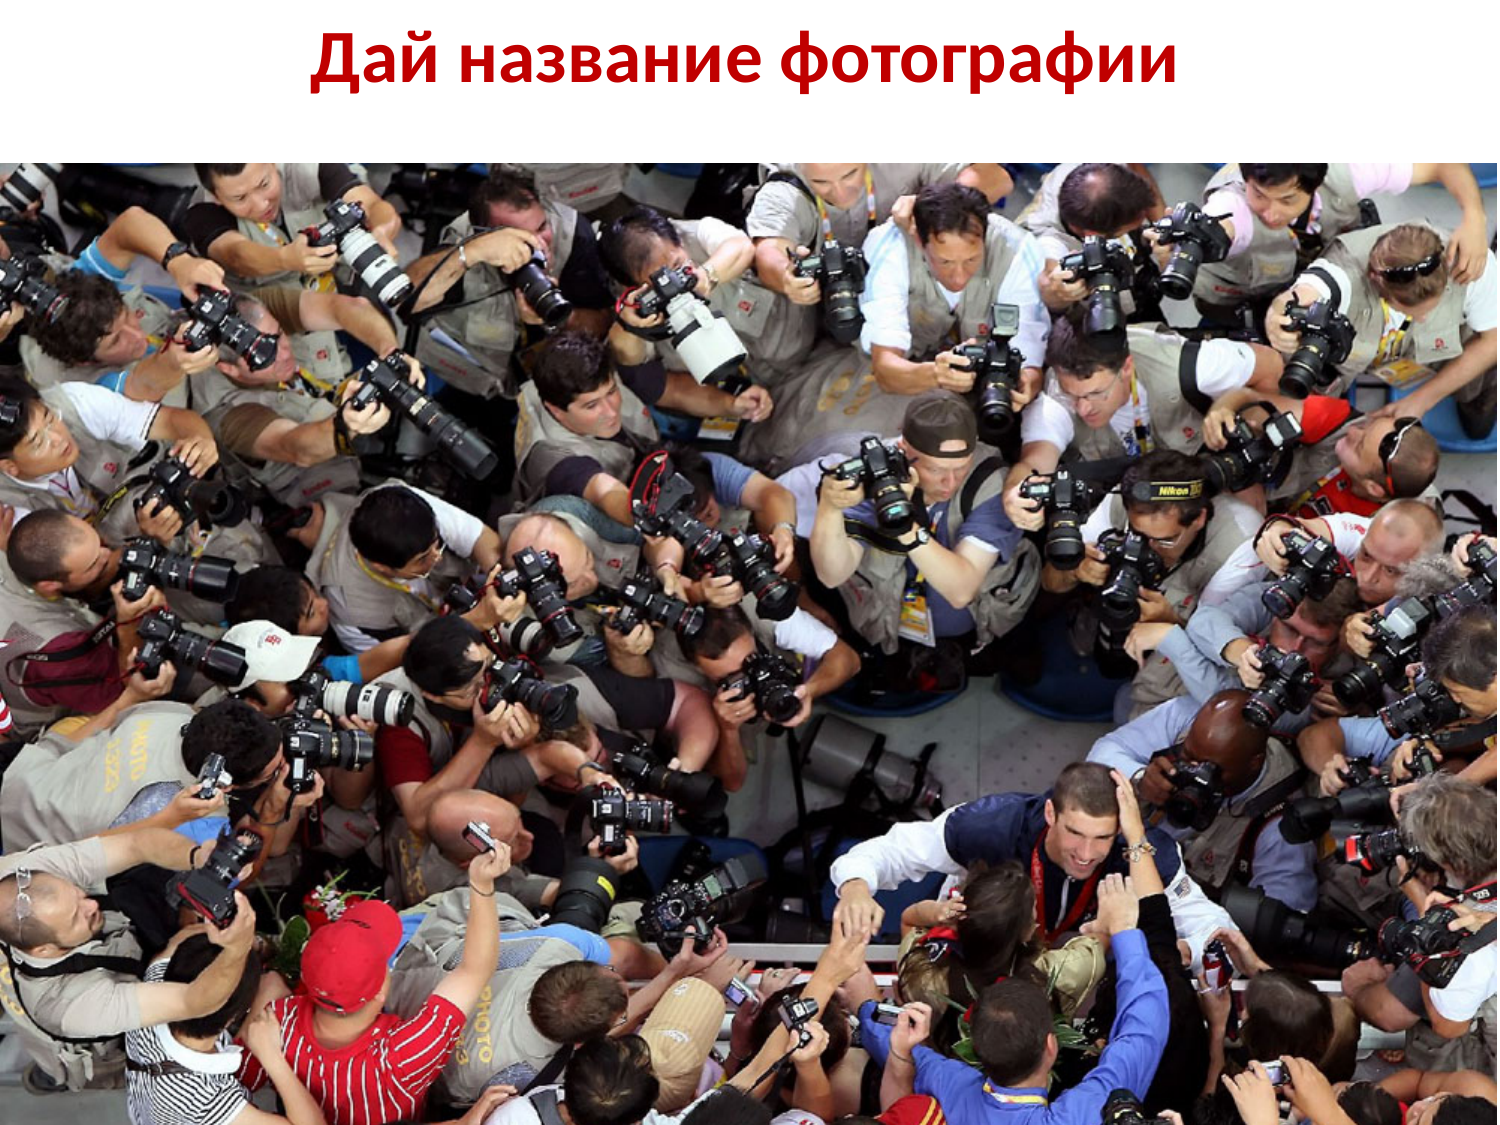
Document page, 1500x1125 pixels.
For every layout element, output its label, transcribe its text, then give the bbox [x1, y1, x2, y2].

picture [0, 163, 1497, 1125]
title Дай название фотографии [70, 0, 1421, 106]
